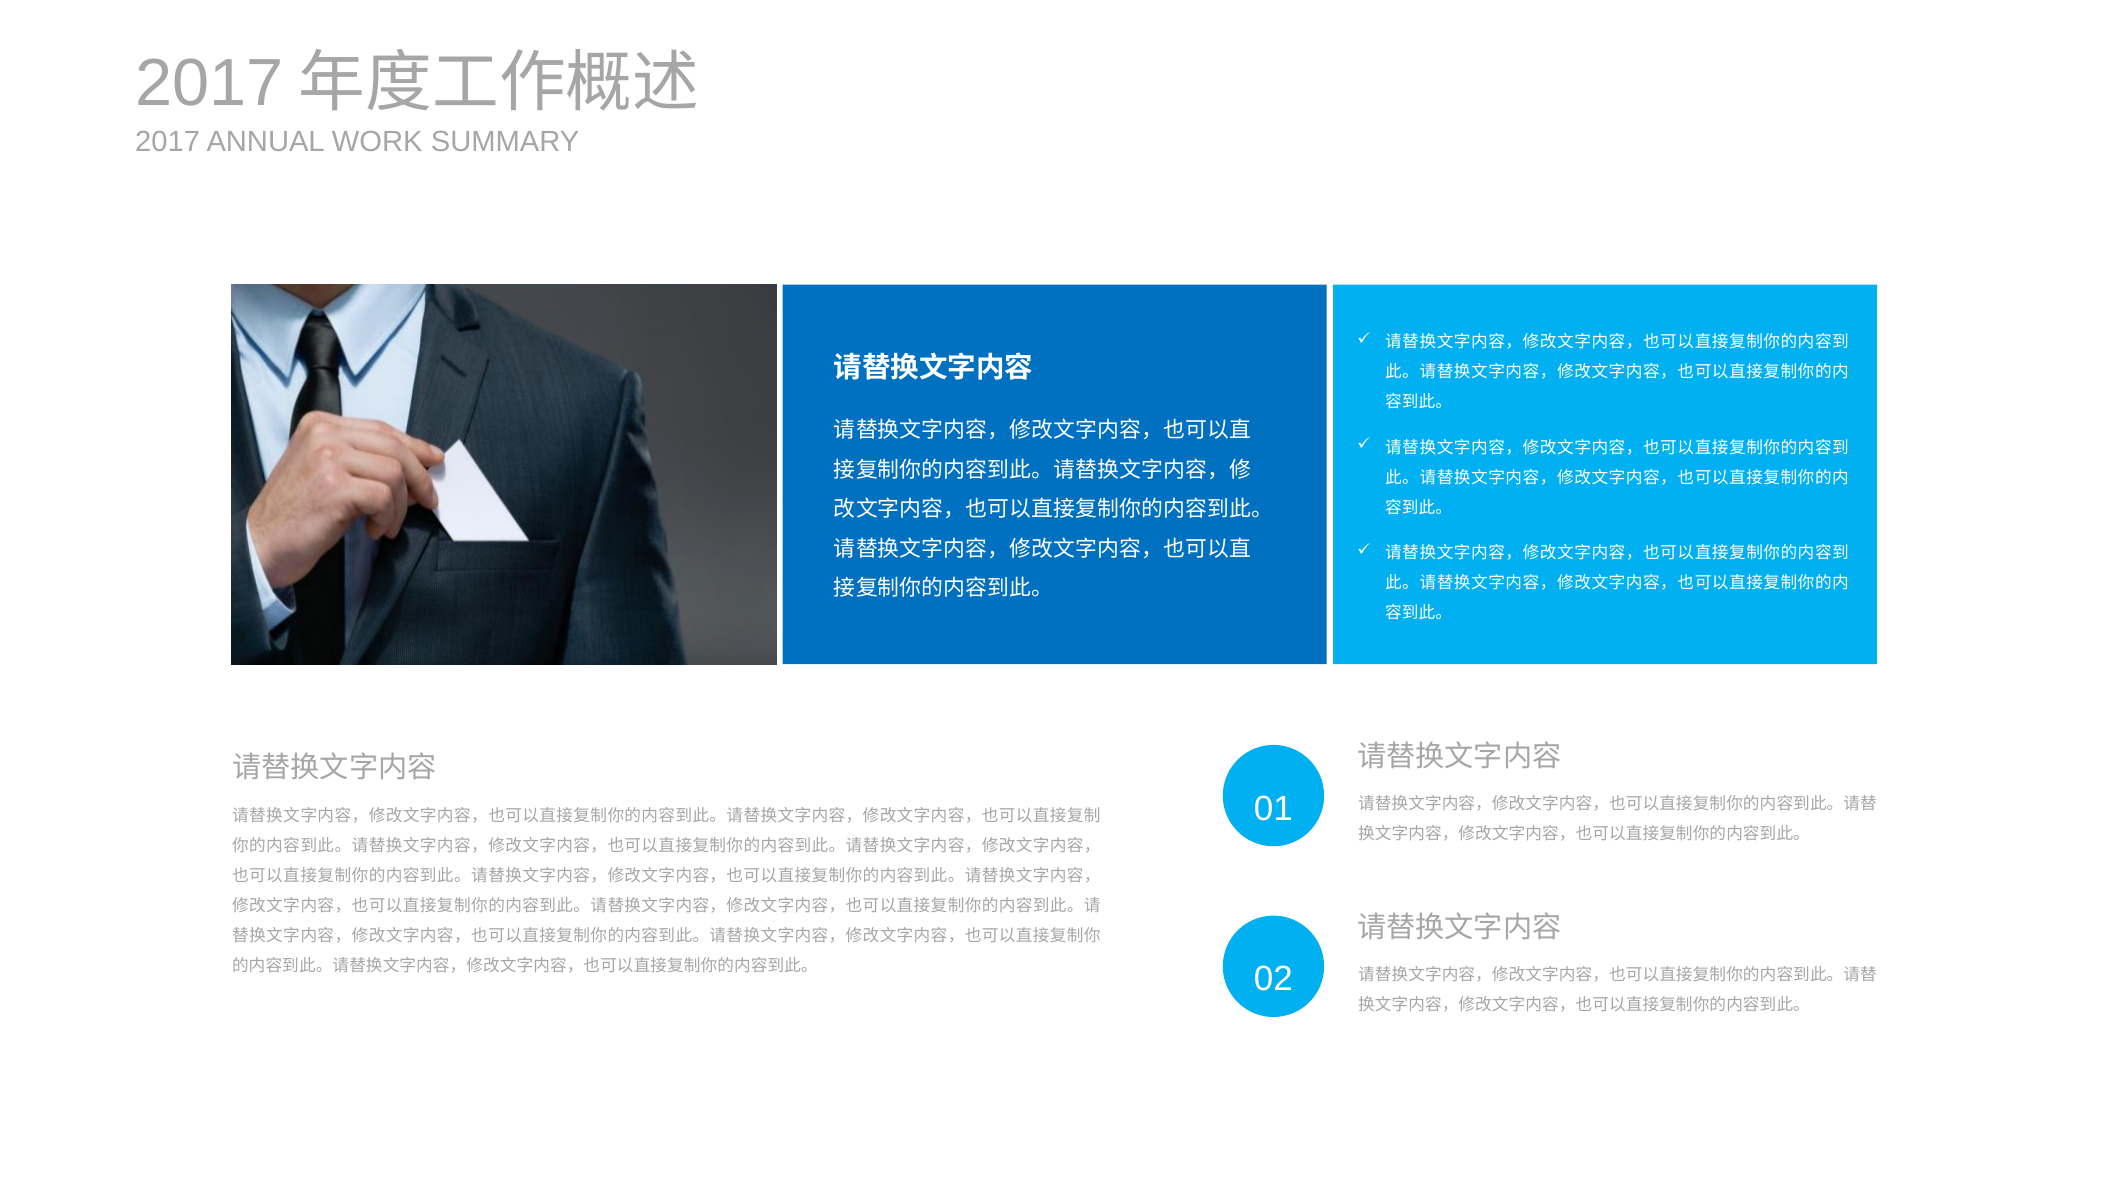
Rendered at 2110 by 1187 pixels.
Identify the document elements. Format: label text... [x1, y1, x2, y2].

text_box 请替换文字内容，修改文字内容，也可以直接复制你的内容到此。请替换文字内容，修改文字内容，也可以直接复制你的内容到此。 [1358, 783, 1878, 844]
text_box 请替换文字内容，修改文字内容，也可以直接复制你的内容到此。请替换文字内容，修改文字内容，也可以直接复制你的内容到此。请替换文字内容，修改文字内容，也可以直接复制你的内容到此。请替换文字内容，修改文字内容，也可以直接复制你的内容到此。请替换文字内容，修改文字内容，也可以直接复制你的内容到此。请替换文字内容，修改文字内容，也可以直接复制你的内容到此。请替换文字内容，修改文字内容，也可以直接复制你的内容到此。请替换文字内容，修改文字内容，也可以直接复制你的内容到此。请替换文字内容，修改文字内容，也可以直接复制你的内容到此。请替换文字内容，修改文字内容，也可以直接复制你的内容到此。 [232, 795, 1102, 975]
text_box 01 [1221, 743, 1326, 848]
text_box 请替换文字内容，修改文字内容，也可以直接复制你的内容到此。请替换文字内容，修改文字内容，也可以直接复制你的内容到此。请替换文字内容，修改文字内容，也可以直接复制你的内容到此。 [833, 402, 1274, 601]
text_box 请替换文字内容 [1357, 907, 1762, 943]
text_box 02 [1221, 914, 1326, 1019]
text_box 请替换文字内容 [232, 730, 1007, 784]
text_box [1332, 284, 1878, 665]
text_box 2017年度工作概述 [135, 38, 783, 119]
text_box 请替换文字内容，修改文字内容，也可以直接复制你的内容到此。请替换文字内容，修改文字内容，也可以直接复制你的内容到此。 [1358, 953, 1878, 1014]
text_box 2017 ANNUAL WORK SUMMARY [135, 122, 596, 158]
picture [231, 284, 777, 665]
text_box 请替换文字内容，修改文字内容，也可以直接复制你的内容到此。请替换文字内容，修改文字内容，也可以直接复制你的内容到此。 请替换文字内容，修改文字内容，也可以直接复制你的内容到此。请替换文字内容，修改文字内容，也可以直接复制你的内容到此。 请替换文字内容，修改文字内容，也可以直接复制你的内容到此。请替换文字内容，修改文字内容，也可以直接复制你的内容到此。 [1357, 321, 1850, 623]
text_box 请替换文字内容 [1357, 737, 1762, 773]
text_box 请替换文字内容 [833, 349, 1274, 384]
text_box [782, 284, 1328, 665]
